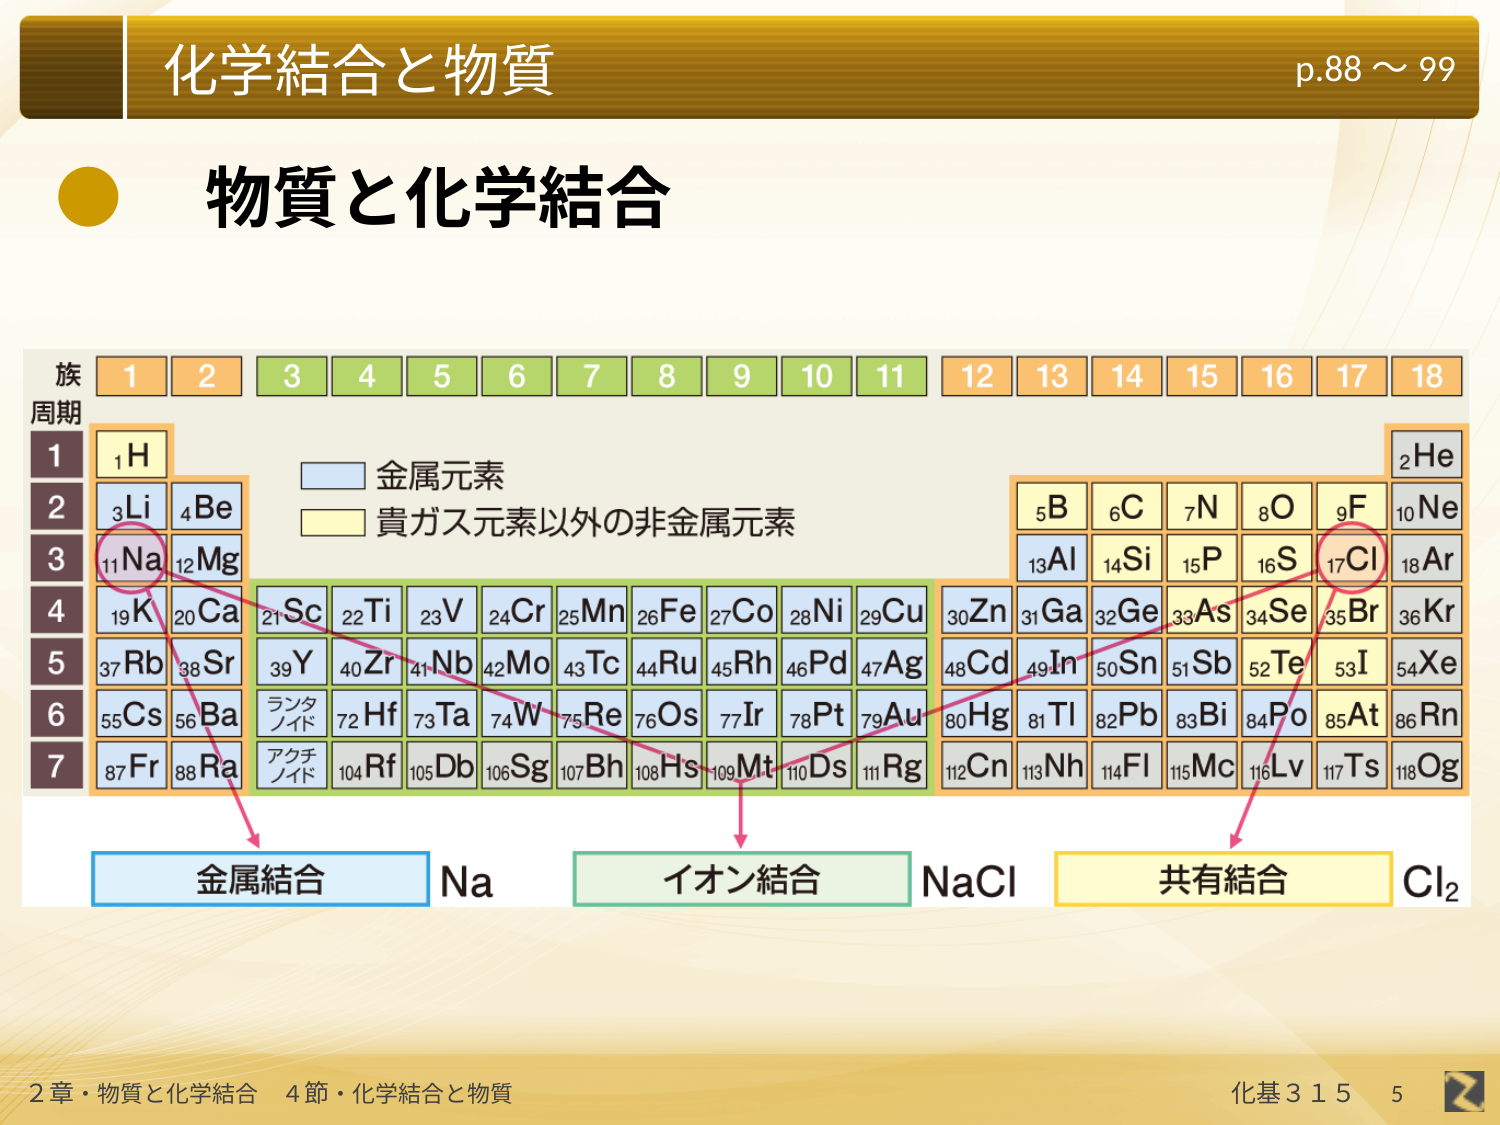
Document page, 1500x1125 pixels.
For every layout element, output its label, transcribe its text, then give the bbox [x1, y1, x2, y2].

slide_number 5 [1358, 1070, 1437, 1118]
text_box ● 物質と化学結合 [41, 148, 1294, 244]
picture [0, 0, 1500, 1125]
